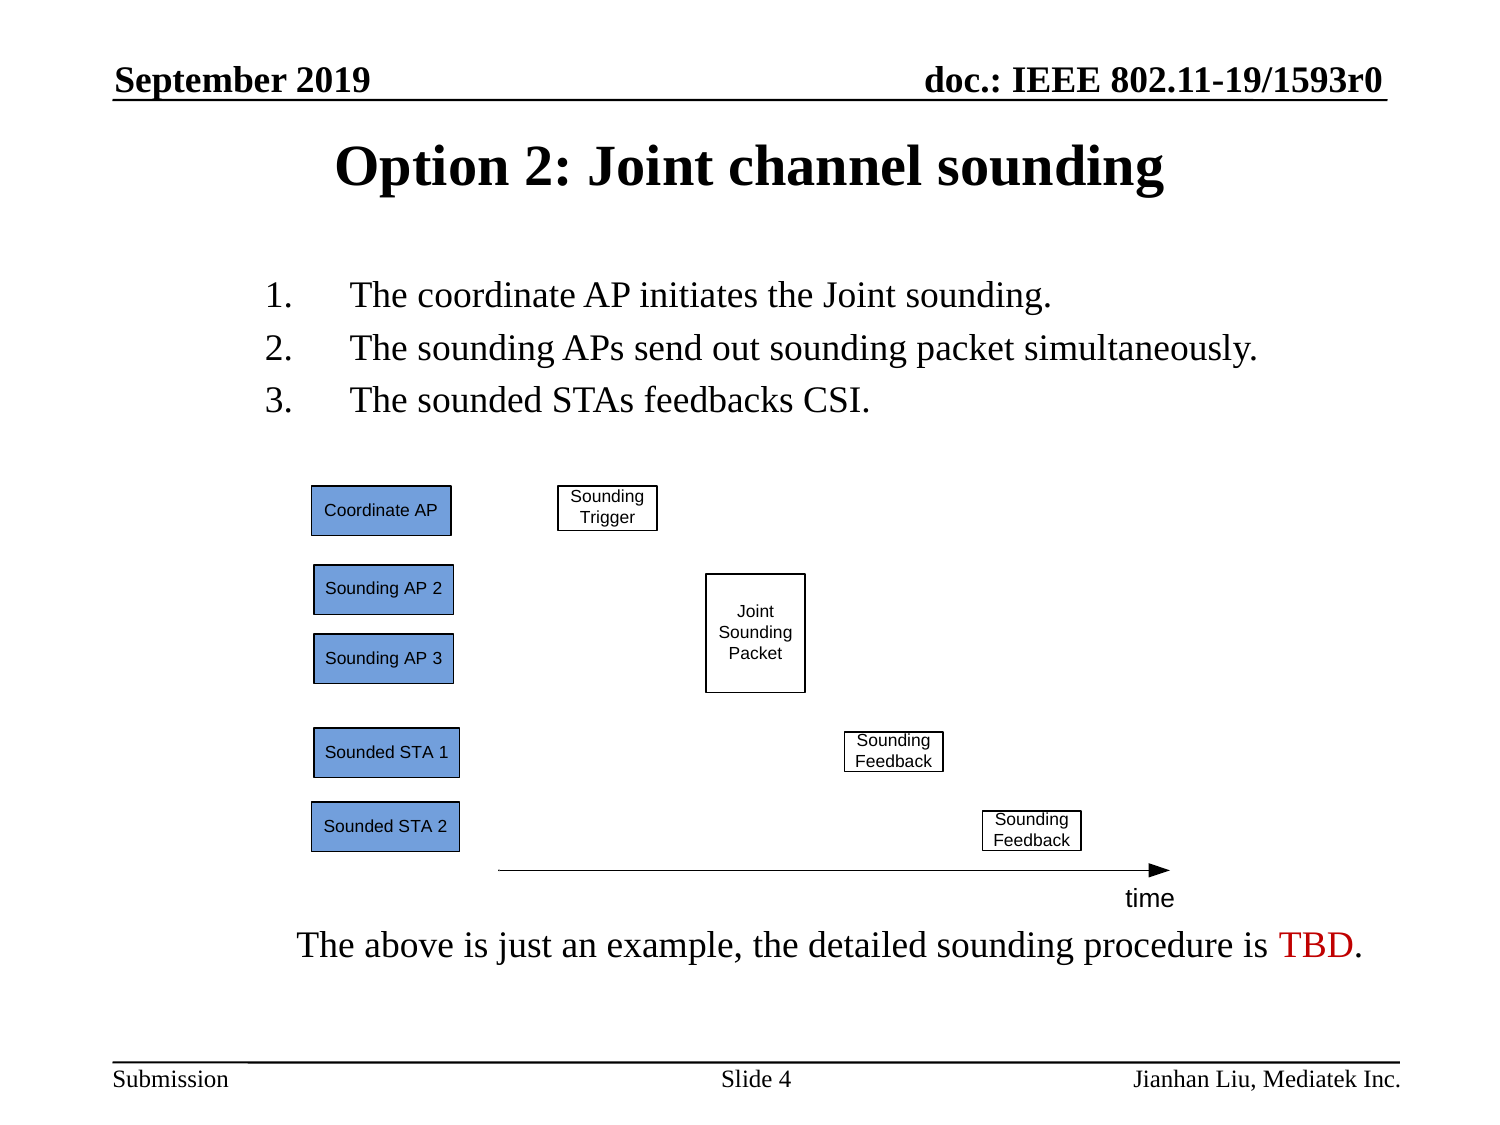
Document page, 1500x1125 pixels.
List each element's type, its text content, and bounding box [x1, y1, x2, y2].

footer Jianhan Liu, Mediatek Inc. [1129, 1061, 1402, 1093]
title Option 2: Joint channel sounding [112, 112, 1388, 213]
list The coordinate AP initiates the Joint sounding. The sounding APs send out sounding packet simultaneously. The sounded STAs feedbacks CSI. [174, 262, 1451, 488]
text_box The above is just an example, the detailed sounding procedure is TBD. [206, 912, 1482, 1025]
slide_number Slide 4 [712, 1061, 800, 1093]
picture [307, 481, 1178, 919]
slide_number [114, 54, 374, 101]
